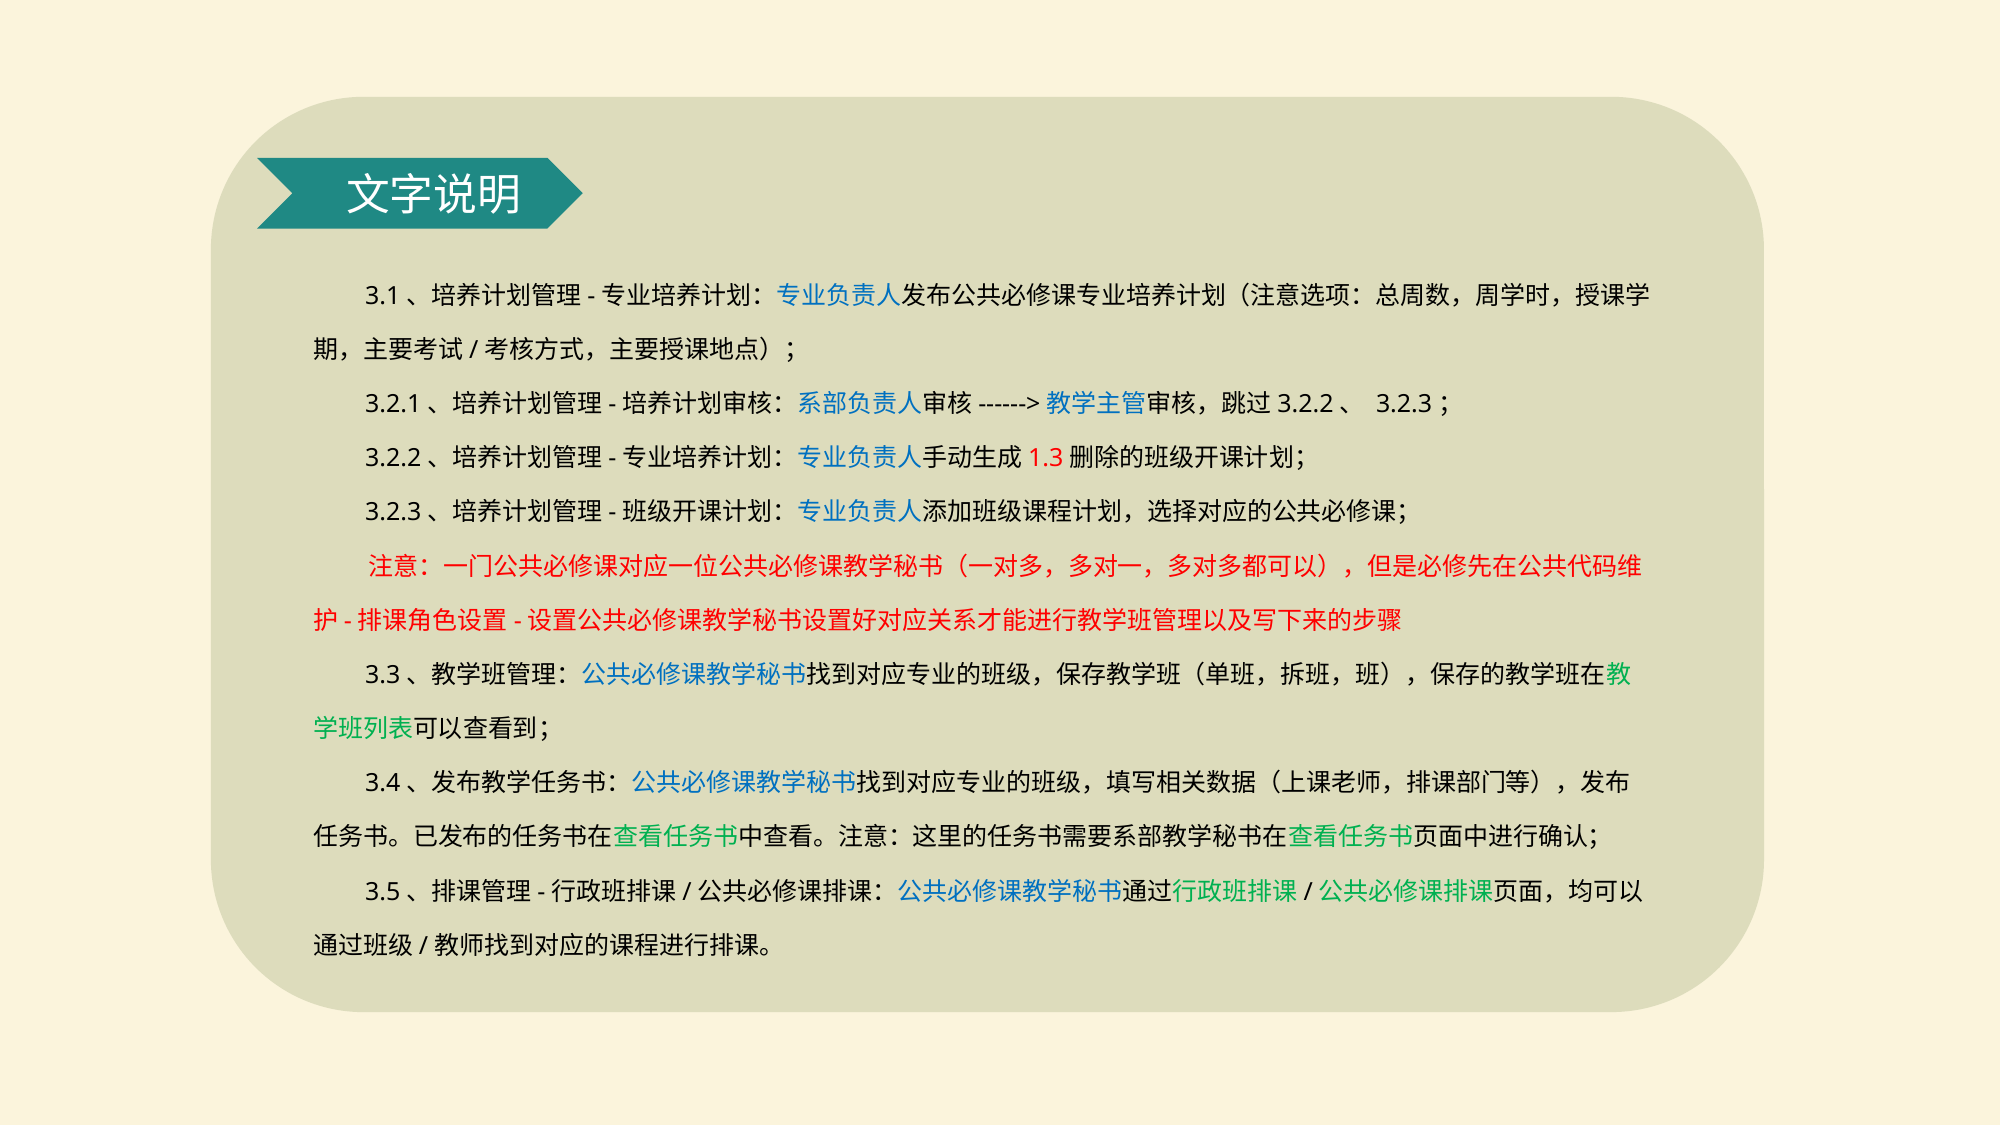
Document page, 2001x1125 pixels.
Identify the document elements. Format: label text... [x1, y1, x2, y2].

text_box [210, 96, 1765, 1013]
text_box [256, 144, 583, 231]
text_box 3.1、培养计划管理-专业培养计划：专业负责人发布公共必修课专业培养计划（注意选项：总周数，周学时，授课学期，主要考试/考核方式，主要授课地点）； 3.2.1、培养计划管理-培养计划审核：系部负责人审核------>教学主管审核，跳过3.2.2、 3.2.3； 3.2.2、培养计划管理-专业培养计划：专业负责人手动生成1.3删除的班级开课计划； 3.2.3、培养计划管理-班级开课计划：专业负责人添加班级课程计划，选择对应的公共必修课； 注意：一门公共必修课对应一位公共必修课教学秘书（一对多，多对一，多对多都可以），但是必修先在公共代码维护-排课角色设置-设置公共必修课教学秘书设置好对应关系才能进行教学班管理以及写下来的步骤 3.3、教学班管理：公共必修课教学秘书找到对应专业的班级，保存教学班（单班，拆班，班），保存的教学班在教学班列表可以查看到； 3.4、发布教学任务书：公共必修课教学秘书找到对应专业的班级，填写相关数据（上课老师，排课部门等），发布任务书。已发布的任务书在查看任务书中查看。注意：这里的任务书需要系部教学秘书在查看任务书页面中进行确认； 3.5、排课管理-行政班排课/公共必修课排课：公共必修课教学秘书通过行政班排课/公共必修课排课页面，均可以通过班级/教师找到对应的课程进行排课。 [298, 247, 1668, 967]
